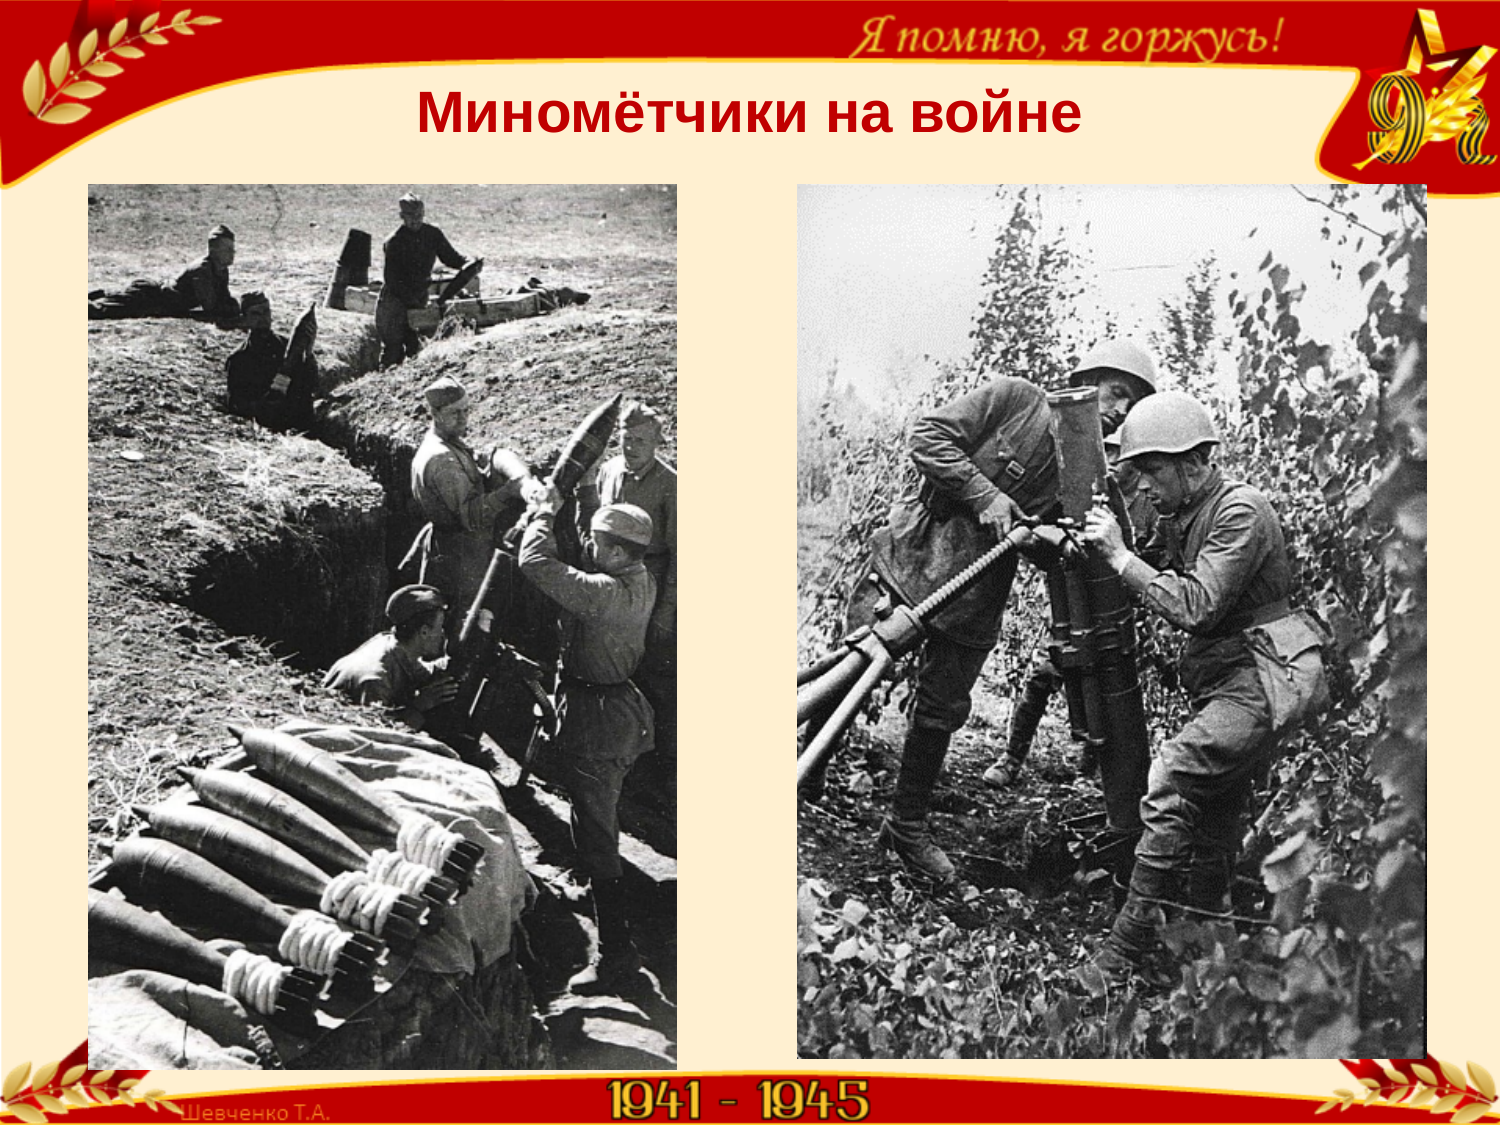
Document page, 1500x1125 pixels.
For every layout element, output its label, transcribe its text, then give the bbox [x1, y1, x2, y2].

title Миномётчики на войне [75, 45, 1425, 173]
picture [0, 0, 1500, 1125]
